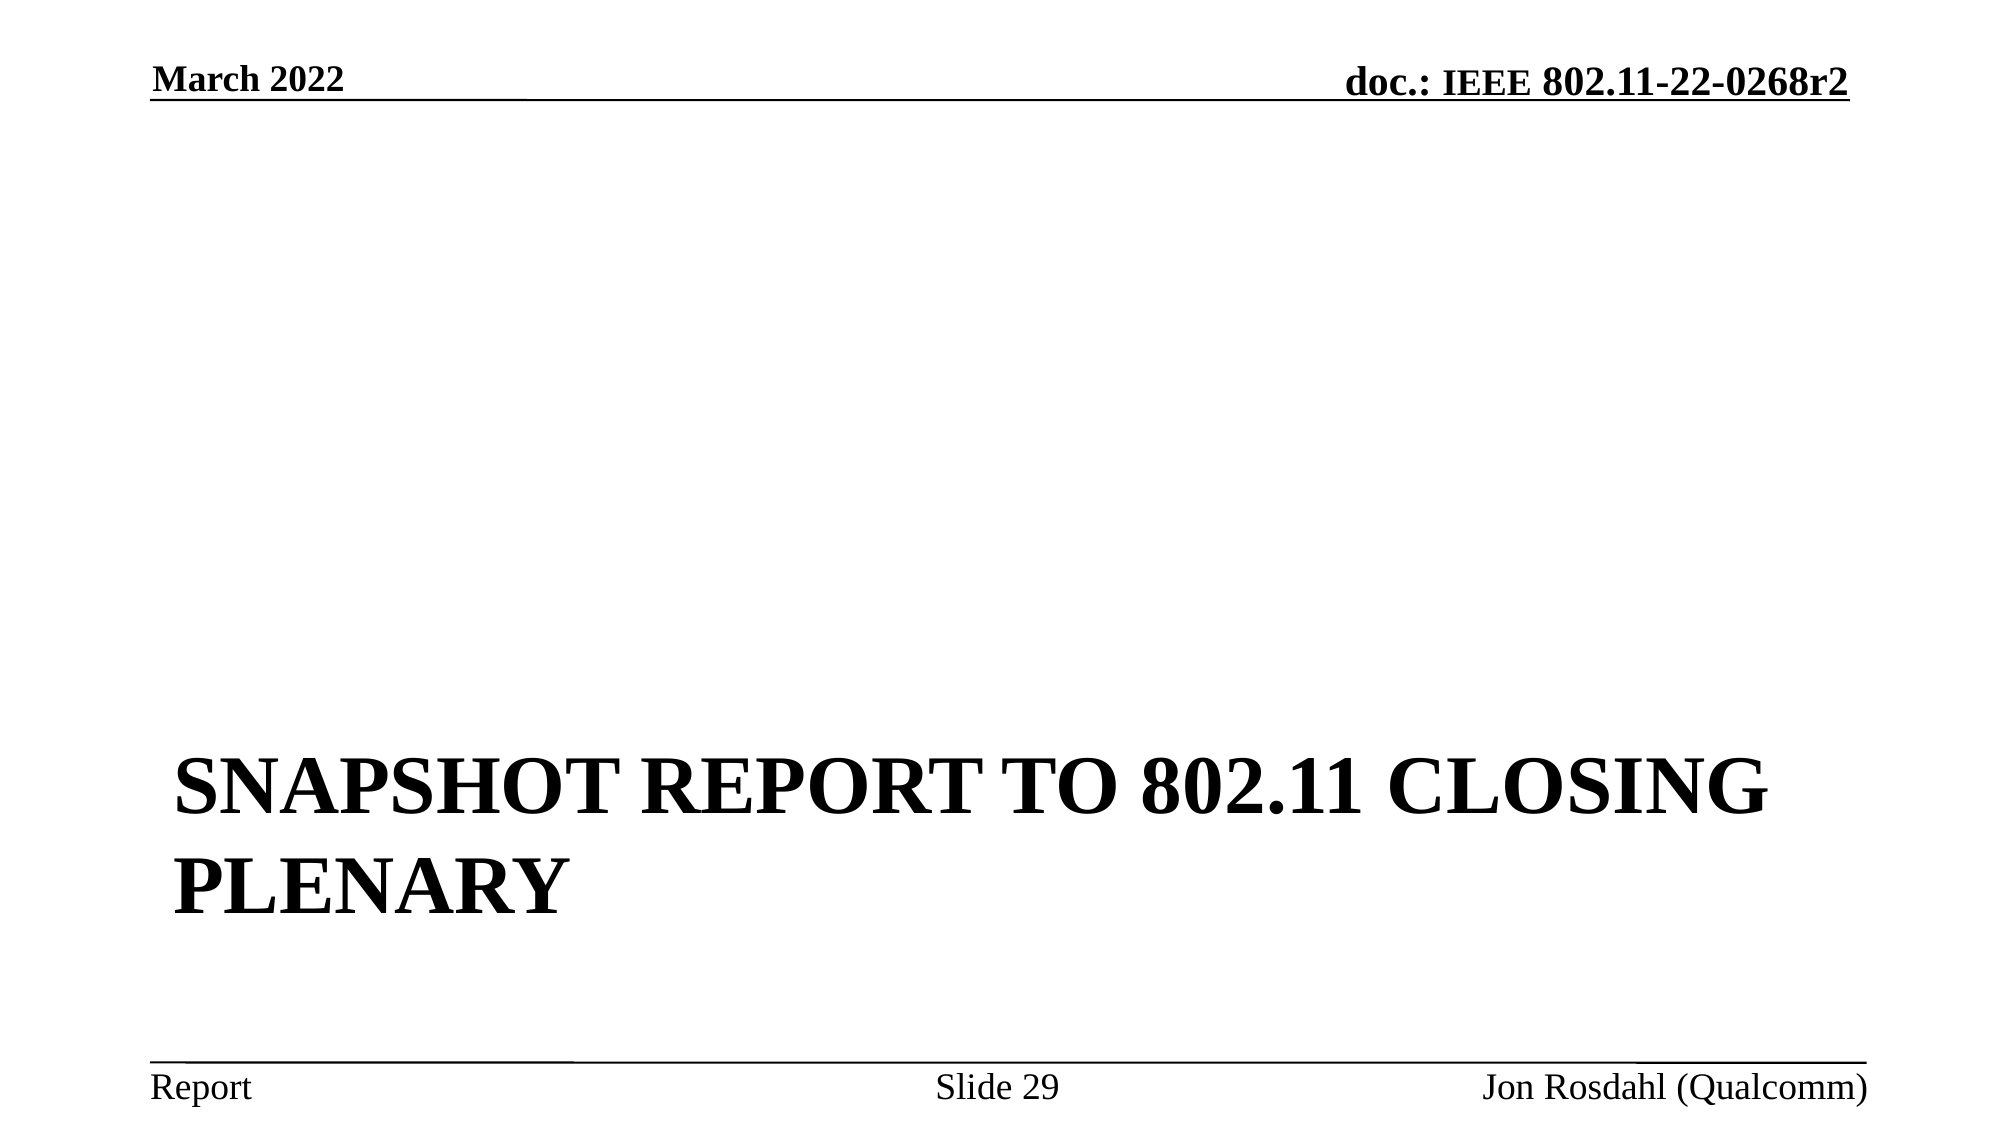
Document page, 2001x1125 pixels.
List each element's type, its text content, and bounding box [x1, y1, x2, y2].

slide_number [152, 49, 434, 100]
title Snapshot Report to 802.11 closing plenary [157, 722, 1859, 947]
slide_number Slide 29 [928, 1061, 1067, 1123]
footer Jon Rosdahl (Qualcomm) [1424, 1061, 1869, 1108]
